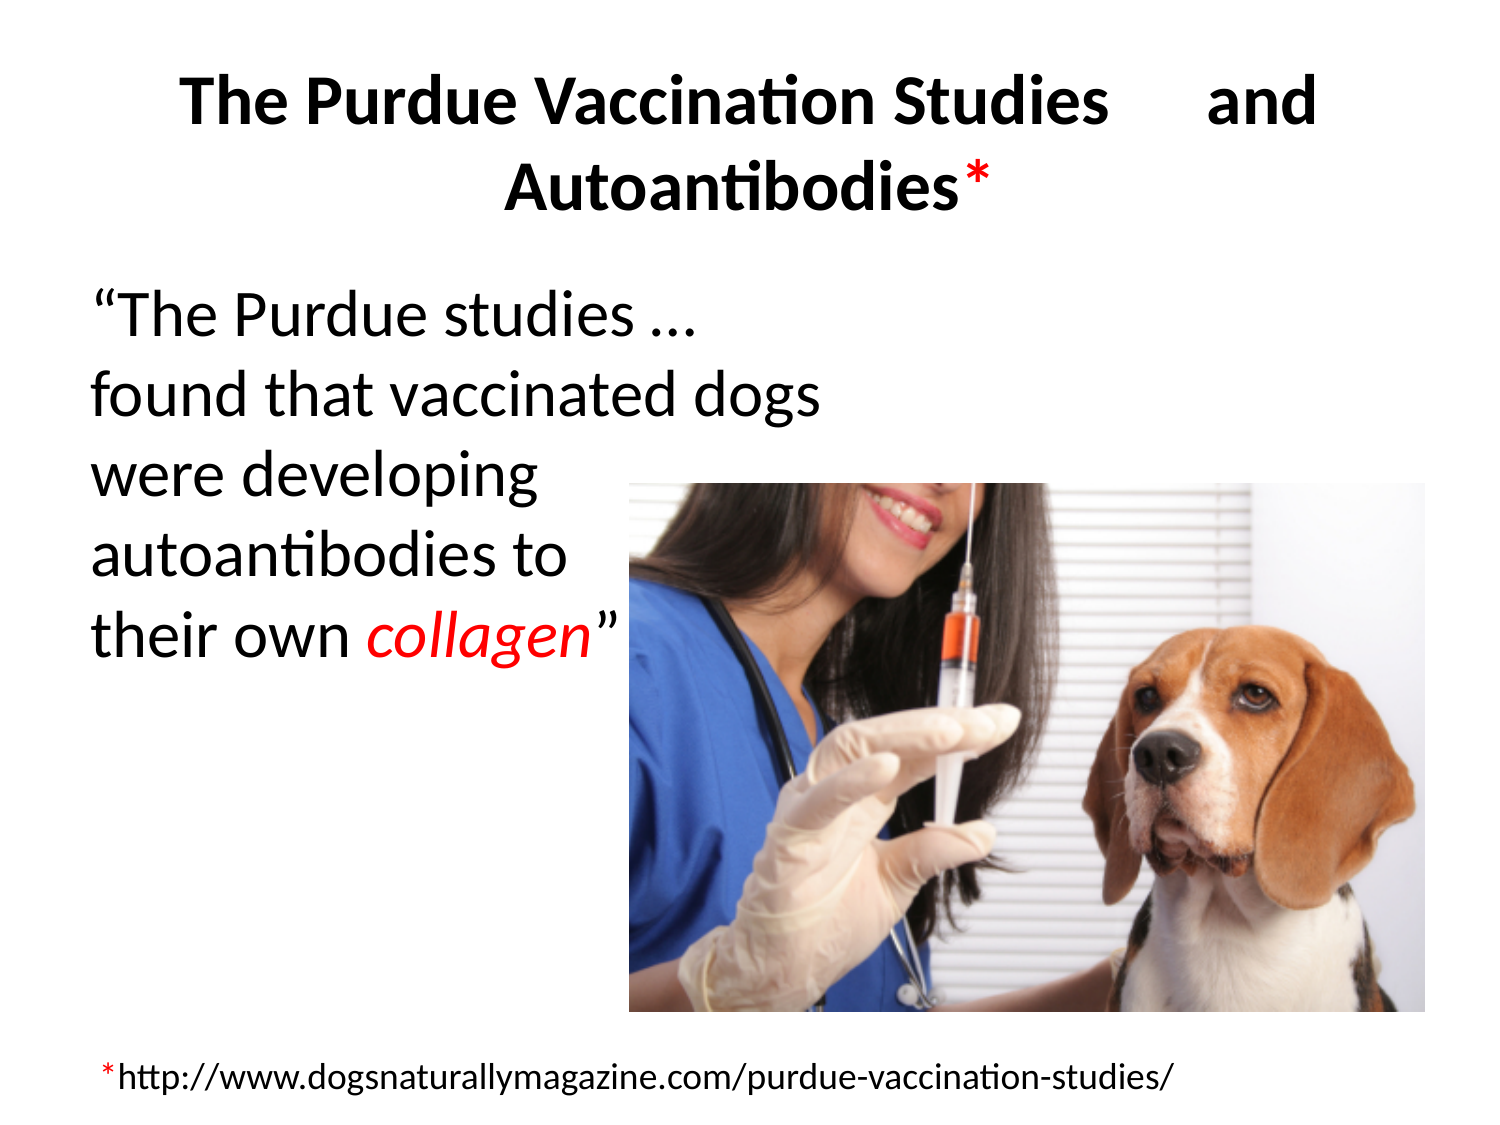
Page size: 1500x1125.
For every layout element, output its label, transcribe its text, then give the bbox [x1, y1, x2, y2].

text_box *http://www.dogsnaturallymagazine.com/purdue-vaccination-studies/ [84, 1044, 1191, 1105]
picture [629, 483, 1426, 1012]
list “The Purdue studies … found that vaccinated dogs were developing autoantibodies to their own collagen” [75, 262, 842, 839]
title The Purdue Vaccination Studies and Autoantibodies* [75, 45, 1425, 233]
